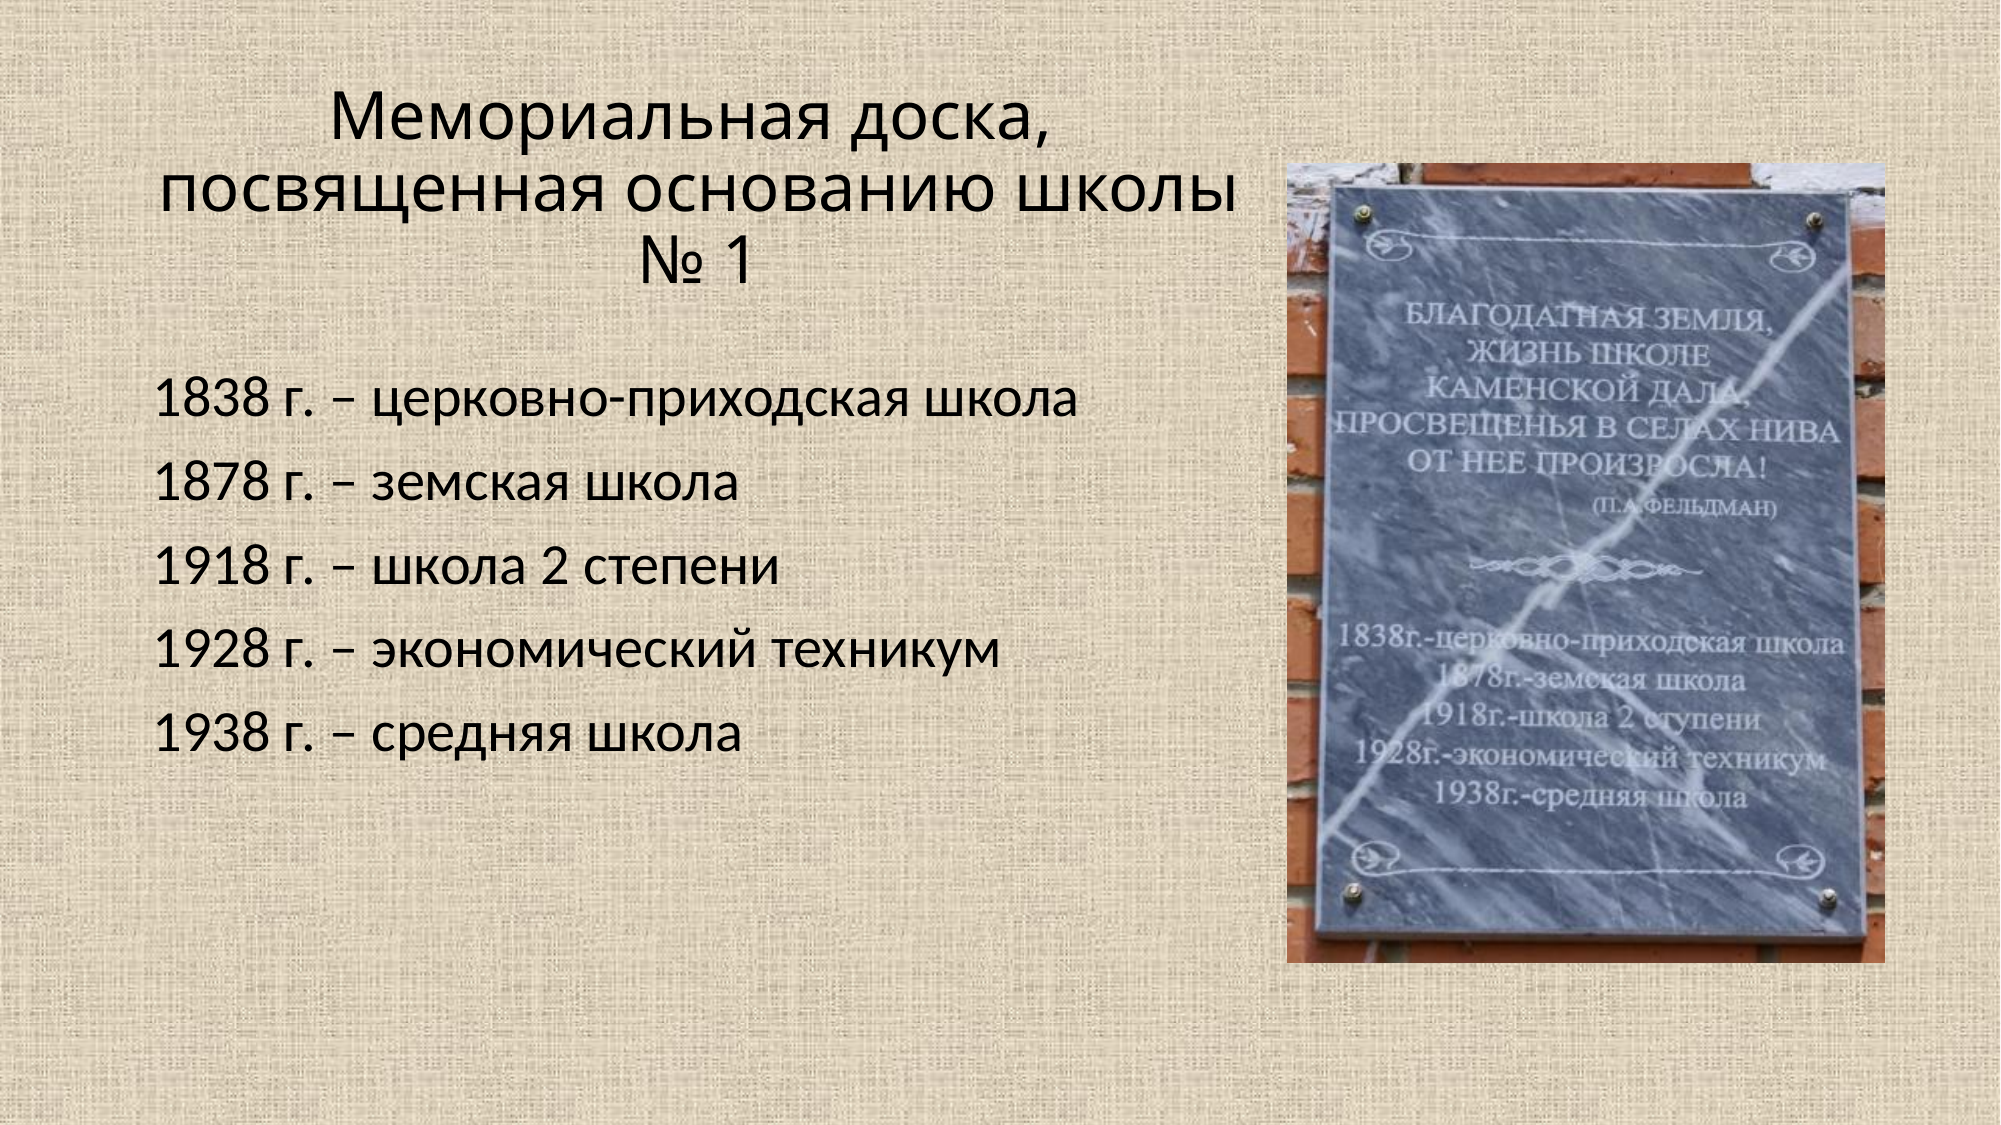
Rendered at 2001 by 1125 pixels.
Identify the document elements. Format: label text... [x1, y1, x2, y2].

picture [0, 0, 2001, 1125]
title Мемориальная доска, посвященная основанию школы № 1 [137, 125, 1261, 306]
list 1838 г. – церковно-приходская школа 1878 г. – земская школа 1918 г. – школа 2 степени 1928 г. – экономический техникум 1938 г. – средняя школа [137, 359, 1261, 963]
